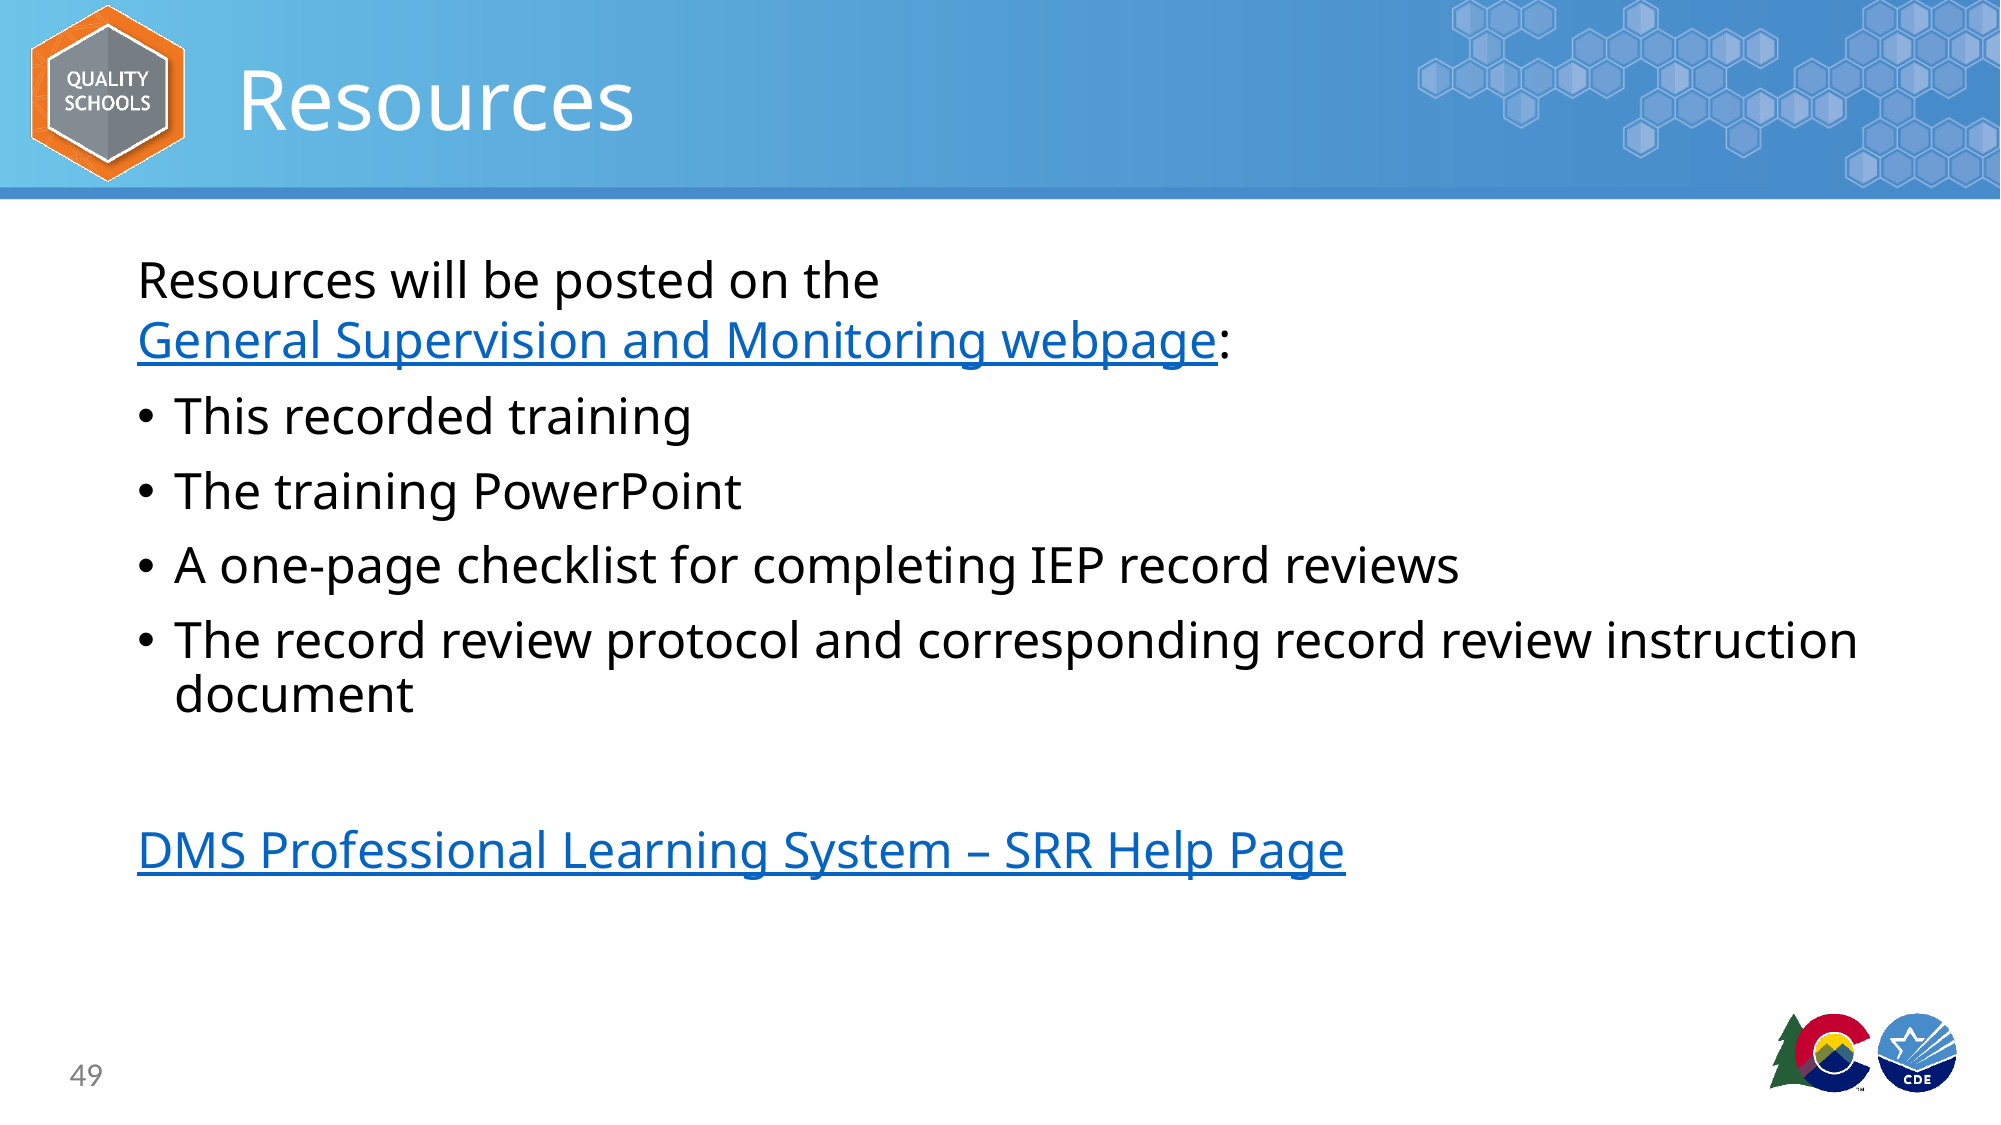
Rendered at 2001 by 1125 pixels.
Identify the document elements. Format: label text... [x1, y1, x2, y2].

picture [0, 0, 2000, 200]
picture [1768, 1012, 1957, 1093]
title Resources [214, 58, 1396, 182]
list Resources will be posted on the General Supervision and Monitoring webpage: This recorded training The training PowerPoint A one-page checklist for completing IEP record reviews The record review protocol and corresponding record review instruction document DMS Professional Learning System – SRR Help Page [137, 254, 1863, 969]
slide_number 49 [54, 1042, 505, 1103]
